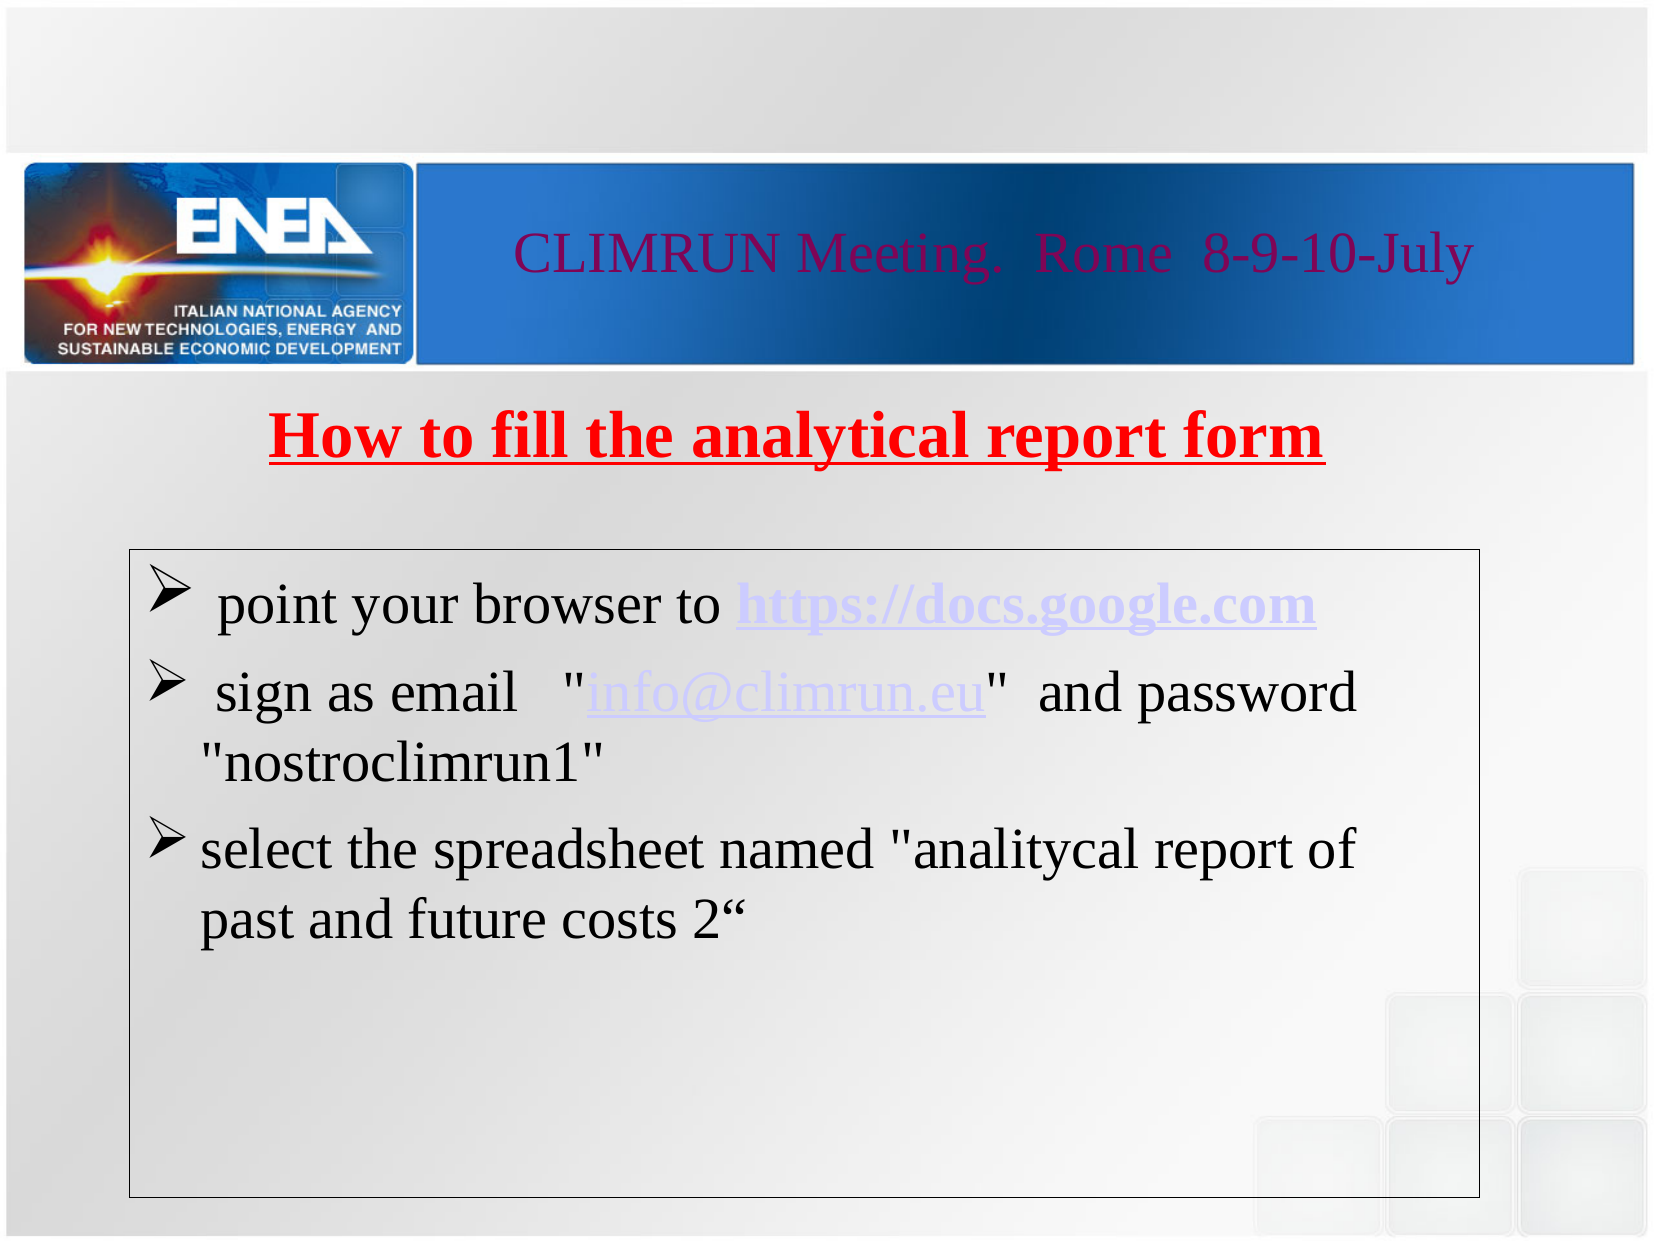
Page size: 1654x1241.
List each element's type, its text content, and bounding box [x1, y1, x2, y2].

text_box How to fill the analytical report form [129, 383, 1480, 549]
picture [0, 0, 1654, 1241]
text_box point your browser to https://docs.google.com sign as email "info@climrun.eu" and password "nostroclimrun1" select the spreadsheet named "analitycal report of past and future costs 2“ [129, 549, 1480, 1198]
text_box CLIMRUN Meeting. Rome 8-9-10-July [499, 206, 1506, 292]
